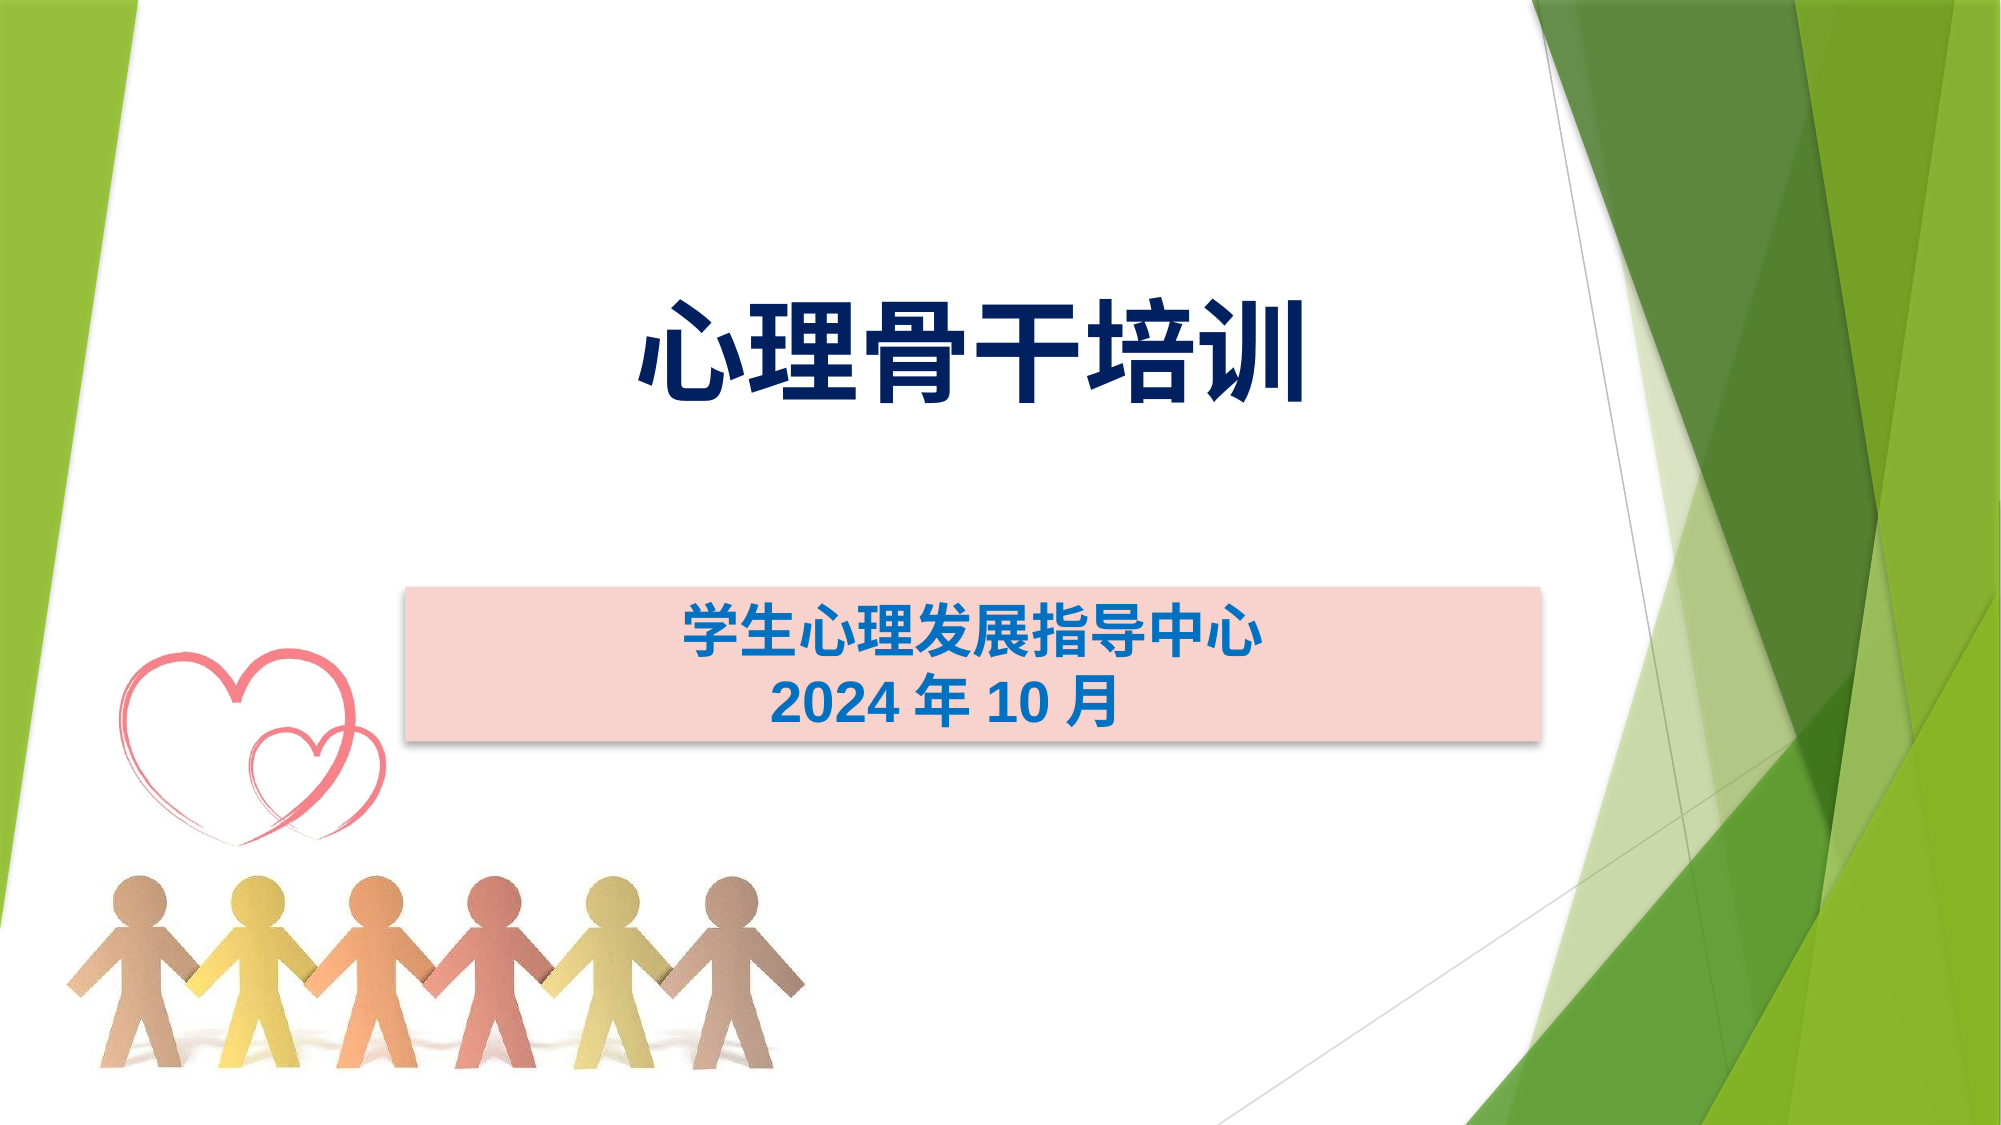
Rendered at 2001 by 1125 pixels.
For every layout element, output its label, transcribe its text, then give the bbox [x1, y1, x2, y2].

title 心理骨干培训 [203, 153, 1325, 424]
text_box 学生心理发展指导中心 2024年10月 [405, 586, 1541, 742]
picture [25, 595, 845, 1103]
